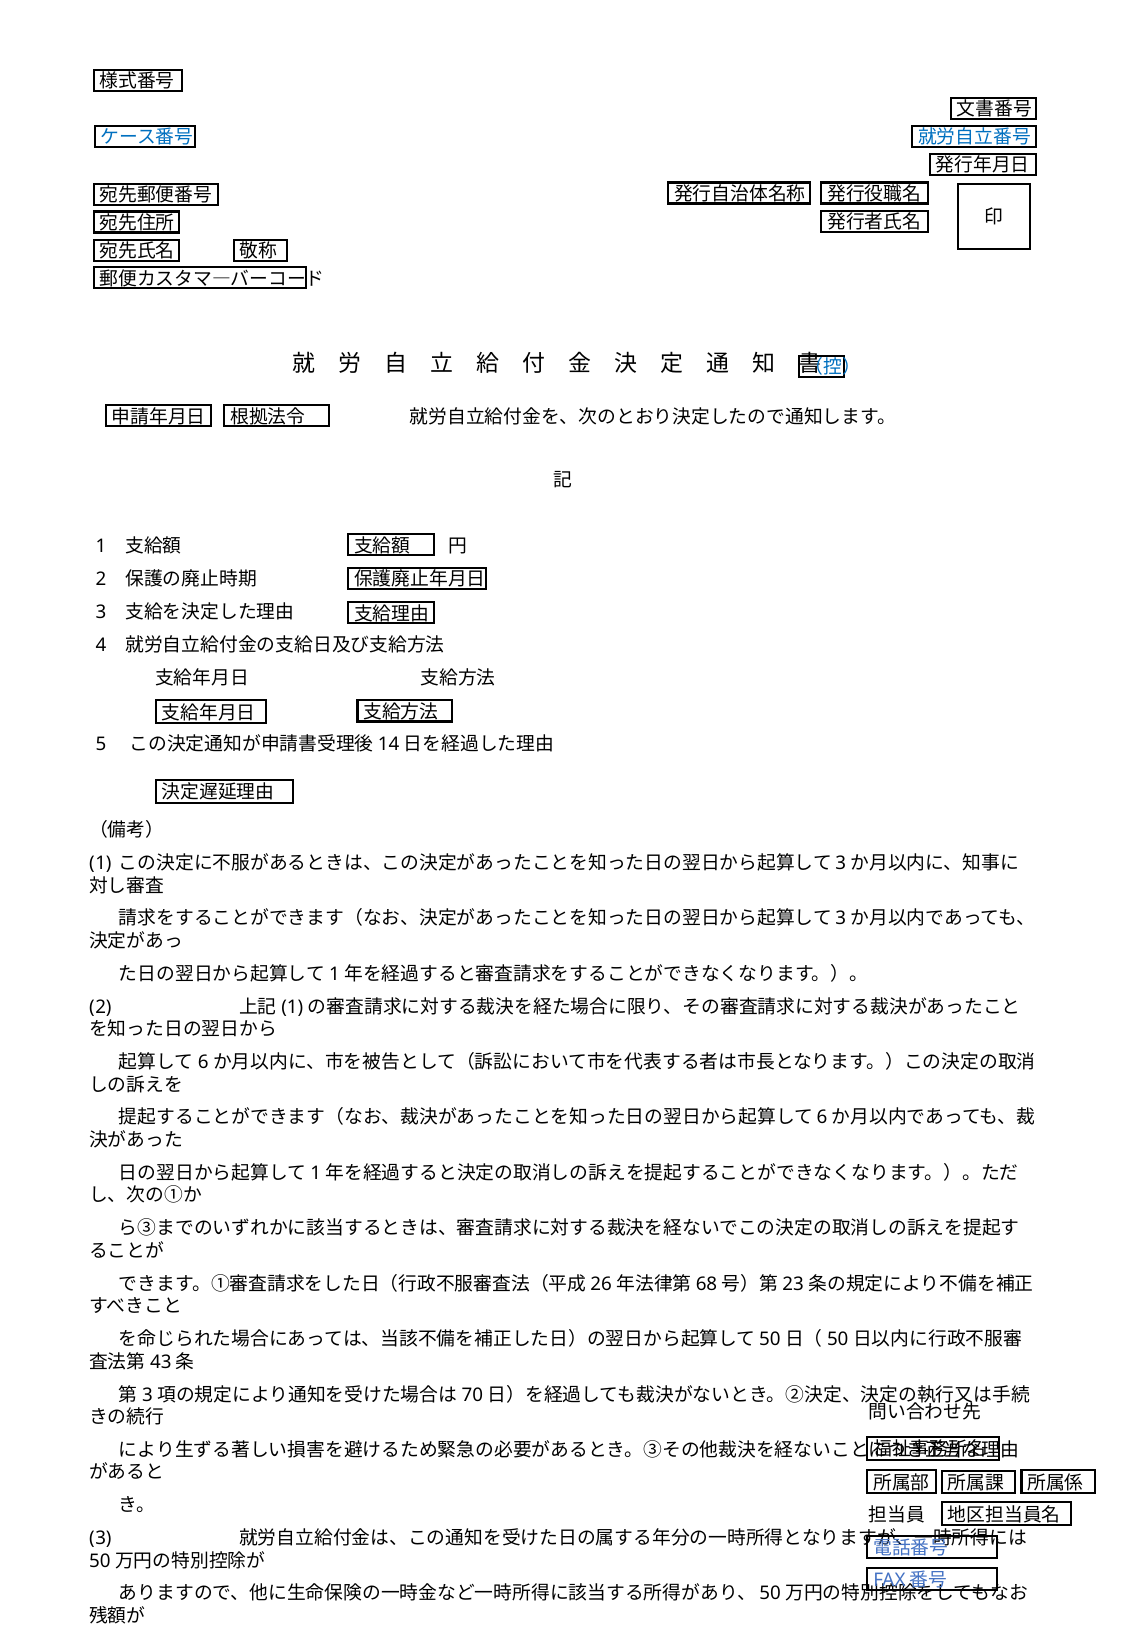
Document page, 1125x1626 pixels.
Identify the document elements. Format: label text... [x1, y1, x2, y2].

text_box 発行者氏名 [820, 210, 929, 233]
text_box 就労自立給付金を、次のとおり決定したので通知します。 [206, 397, 1030, 436]
text_box 決定遅延理由 [155, 779, 294, 804]
text_box 様式番号 [93, 69, 183, 92]
text_box 印 [957, 183, 1031, 250]
text_box 就 労 自 立 給 付 金 決 定 通 知 書 [84, 341, 1030, 384]
text_box 1 支給額 円 2 保護の廃止時期 3 支給を決定した理由 4 就労自立給付金の支給日及び支給方法 支給年月日 支給方法 5 この決定通知が申請書受理後14日を経過した理由 [89, 533, 1037, 754]
text_box 支給理由 [347, 601, 435, 624]
text_box （控） [798, 355, 845, 378]
text_box 記 [90, 460, 1035, 498]
text_box 支給方法 [356, 699, 453, 723]
text_box （備考） この決定に不服があるときは、この決定があったことを知った日の翌日から起算して3か月以内に、知事に対し審査 請求をすることができます（なお、決定があったことを知った日の翌日から起算して3か月以内であっても、決定があっ た日の翌日から起算して1年を経過すると審査請求をすることができなくなります。）。 上記(1)の審査請求に対する裁決を経た場合に限り、その審査請求に対する裁決があったことを知った日の翌日から 起算して6か月以内に、市を被告として（訴訟において市を代表する者は市長となります。）この決定の取消しの訴えを 提起することができます（なお、裁決があったことを知った日の翌日から起算して6か月以内であっても、裁決があった 日の翌日から起算して1年を経過すると決定の取消しの訴えを提起することができなくなります。）。ただし、次の①か ら③までのいずれかに該当するときは、審査請求に対する裁決を経ないでこの決定の取消しの訴えを提起することが できます。①審査請求をした日（行政不服審査法（平成26年法律第68号）第23条の規定により不備を補正すべきこと を命じられた場合にあっては、当該不備を補正した日）の翌日から起算して50日（50日以内に行政不服審査法第43条 第3項の規定により通知を受けた場合は70日）を経過しても裁決がないとき。②決定、決定の執行又は手続きの続行 により生ずる著しい損害を避けるため緊急の必要があるとき。③その他裁決を経ないことにつき正当な理由があると き。 就労自立給付金は、この通知を受けた日の属する年分の一時所得となりますが、一時所得には50万円の特別控除が ありますので、他に生命保険の一時金など一時所得に該当する所得があり、50万円の特別控除をしてもなお残額が ある場合に限り一時所得の金額が生じ、所得税及び個人住民税が課税されることになります。 [89, 817, 1036, 1625]
text_box 発行役職名 [820, 181, 929, 205]
text_box 宛先氏名 [93, 239, 180, 262]
text_box 文書番号 [950, 97, 1037, 120]
text_box 郵便カスタマ―バーコード [93, 266, 307, 289]
text_box 敬称 [233, 239, 288, 262]
text_box 申請年月日 [105, 404, 212, 427]
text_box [853, 1392, 1095, 1591]
text_box 就労自立番号 [911, 125, 1037, 148]
text_box 宛先郵便番号 [93, 183, 219, 206]
text_box 発行年月日 [929, 153, 1037, 176]
text_box ケース番号 [94, 125, 196, 148]
text_box 発行自治体名称 [667, 181, 811, 205]
text_box 支給額 [347, 533, 435, 556]
text_box 支給年月日 [155, 699, 267, 724]
text_box 根拠法令 [223, 404, 330, 427]
text_box 保護廃止年月日 [347, 567, 487, 590]
text_box 宛先住所 [93, 210, 180, 234]
